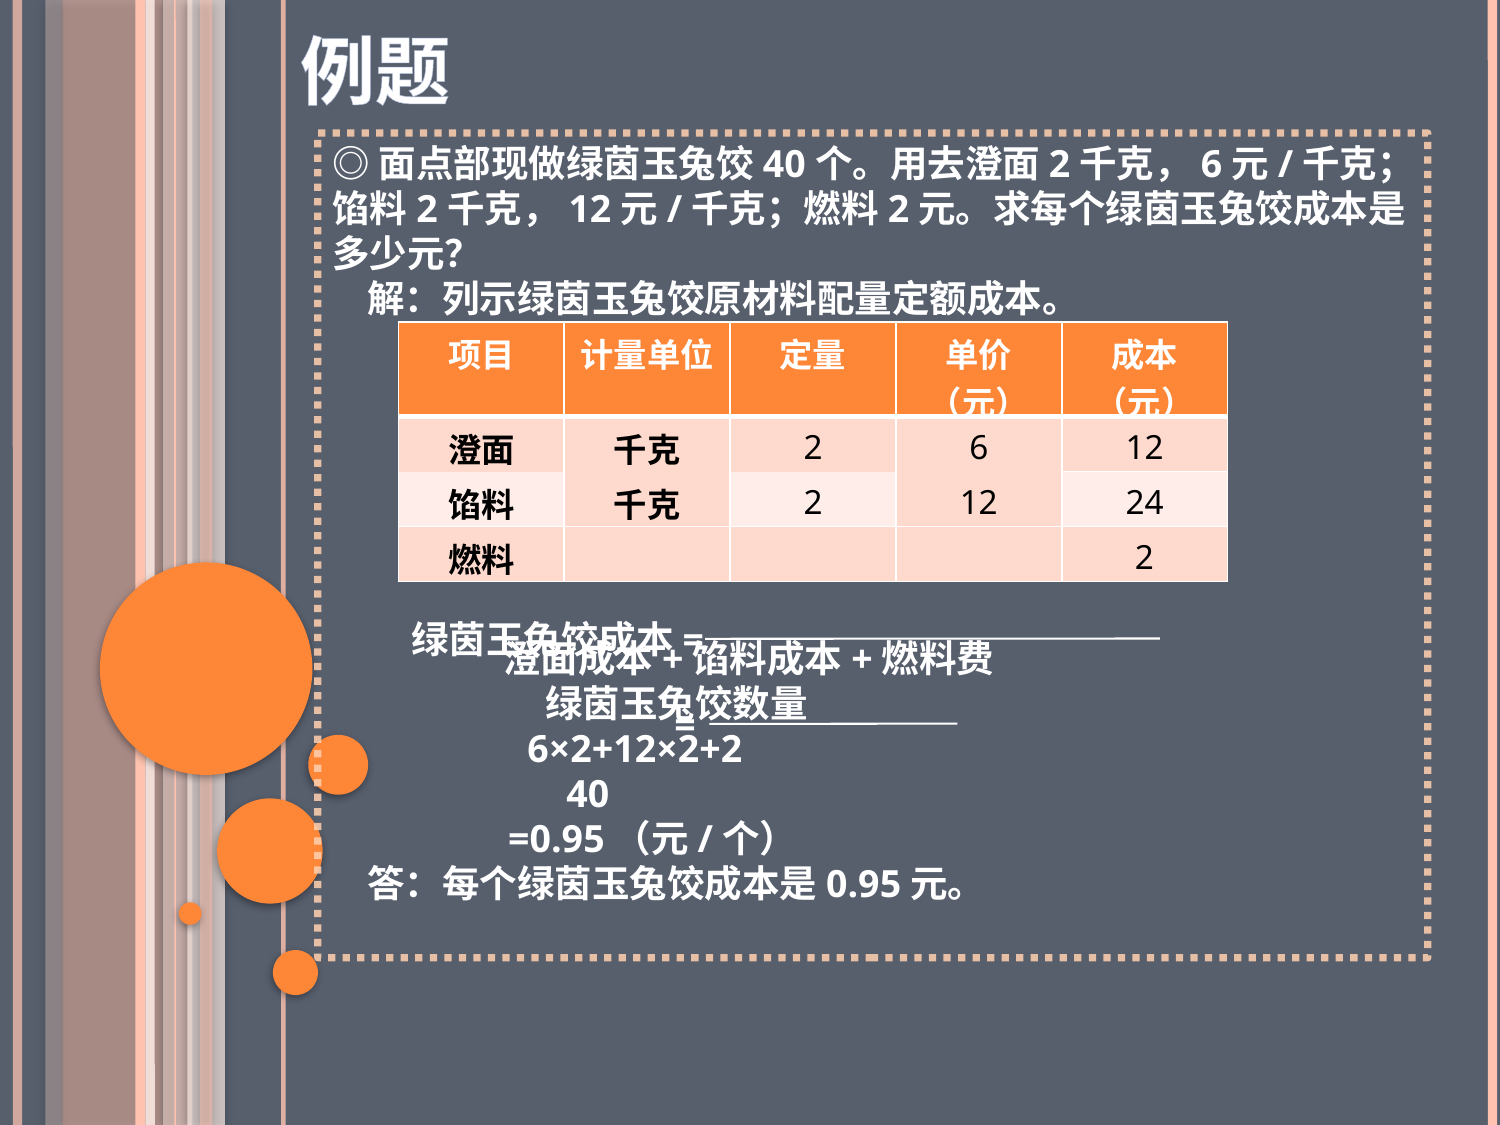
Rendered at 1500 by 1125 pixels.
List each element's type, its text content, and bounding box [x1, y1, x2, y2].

text_box = [659, 693, 735, 754]
text_box 绿茵玉兔饺成本= [396, 608, 797, 669]
table_cell 2 [731, 472, 895, 526]
table_header 计量单位 [565, 323, 729, 414]
table_cell [897, 527, 1061, 581]
table_cell 千克 [565, 419, 729, 472]
text_box 例题 [284, 16, 466, 122]
table_header 定量 [731, 323, 895, 414]
table_cell 12 [1063, 419, 1227, 471]
table_cell [731, 527, 895, 581]
table_cell 燃料 [399, 527, 563, 581]
text_box ◎面点部现做绿茵玉兔饺40个。用去澄面2千克，6元/千克；馅料2千克，12元/千克；燃料2元。求每个绿茵玉兔饺成本是多少元？ 解：列示绿茵玉兔饺原材料配量定额成本。 菜肴名称：绿茵玉兔饺（40个） 澄面成本+馅料成本+燃料费 绿茵玉兔饺数量 6×2+12×2+2 40 =0.95（元/个） 答：每个绿茵玉兔饺成本是0.95元。 [317, 133, 1428, 958]
table_cell 馅料 [399, 472, 563, 526]
table_header 成本（元） [1063, 323, 1227, 414]
table_cell 24 [1063, 472, 1227, 526]
table_header 单价（元） [897, 323, 1061, 414]
table_cell [565, 527, 729, 581]
table_cell 澄面 [399, 419, 563, 472]
table_cell 12 [897, 472, 1061, 526]
table_cell 千克 [565, 472, 729, 526]
table_header 项目 [399, 323, 563, 414]
table_cell 6 [897, 419, 1061, 472]
table_cell 2 [1063, 527, 1227, 581]
table_cell 2 [731, 419, 895, 472]
